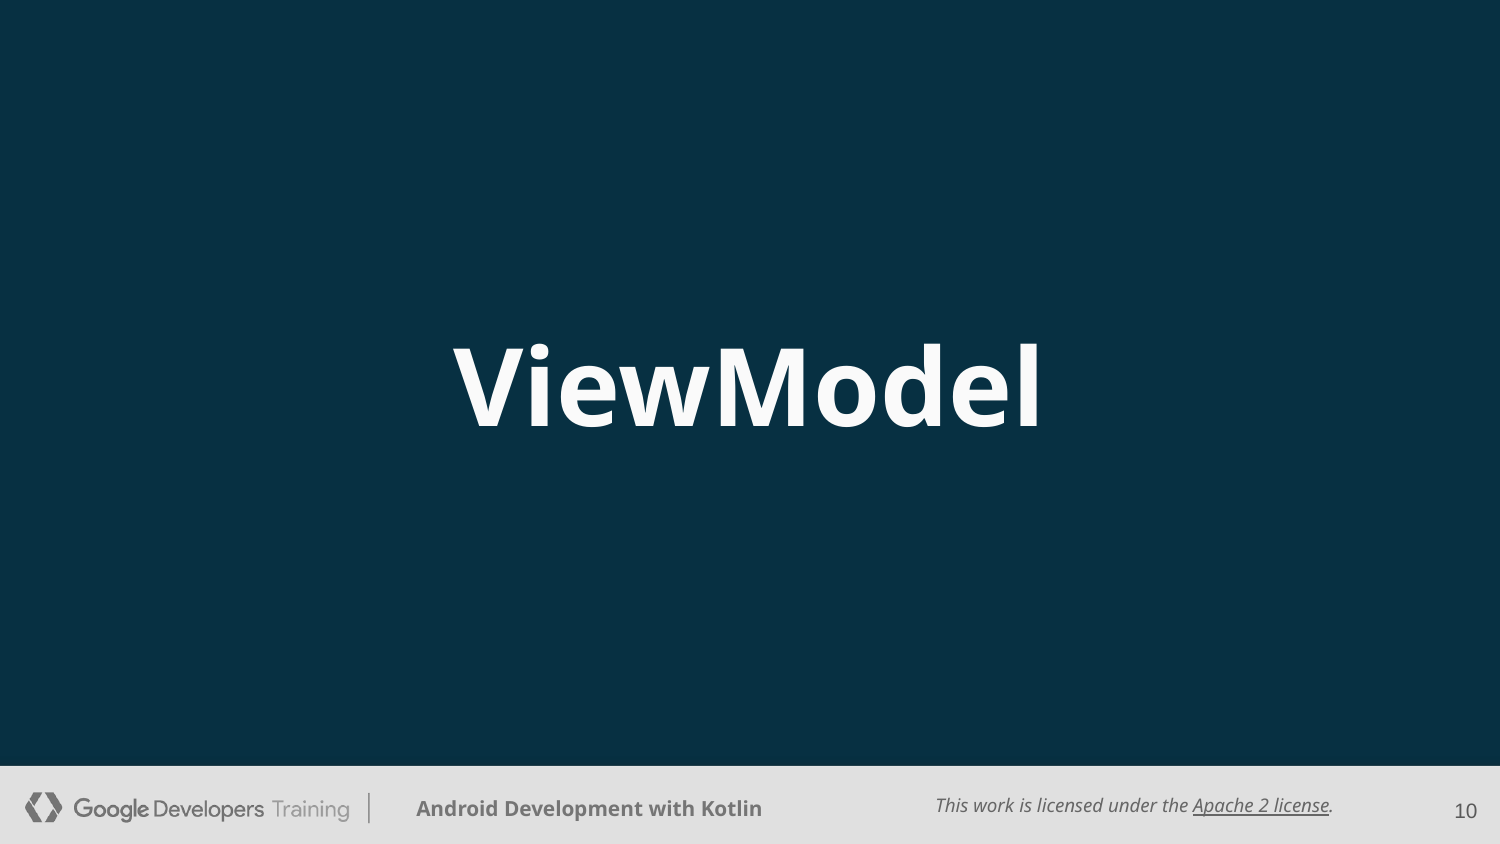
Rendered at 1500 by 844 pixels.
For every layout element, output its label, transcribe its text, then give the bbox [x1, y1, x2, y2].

text_box ViewModel [51, 0, 1449, 766]
picture [0, 0, 1500, 844]
slide_number ‹#› [1402, 777, 1493, 842]
